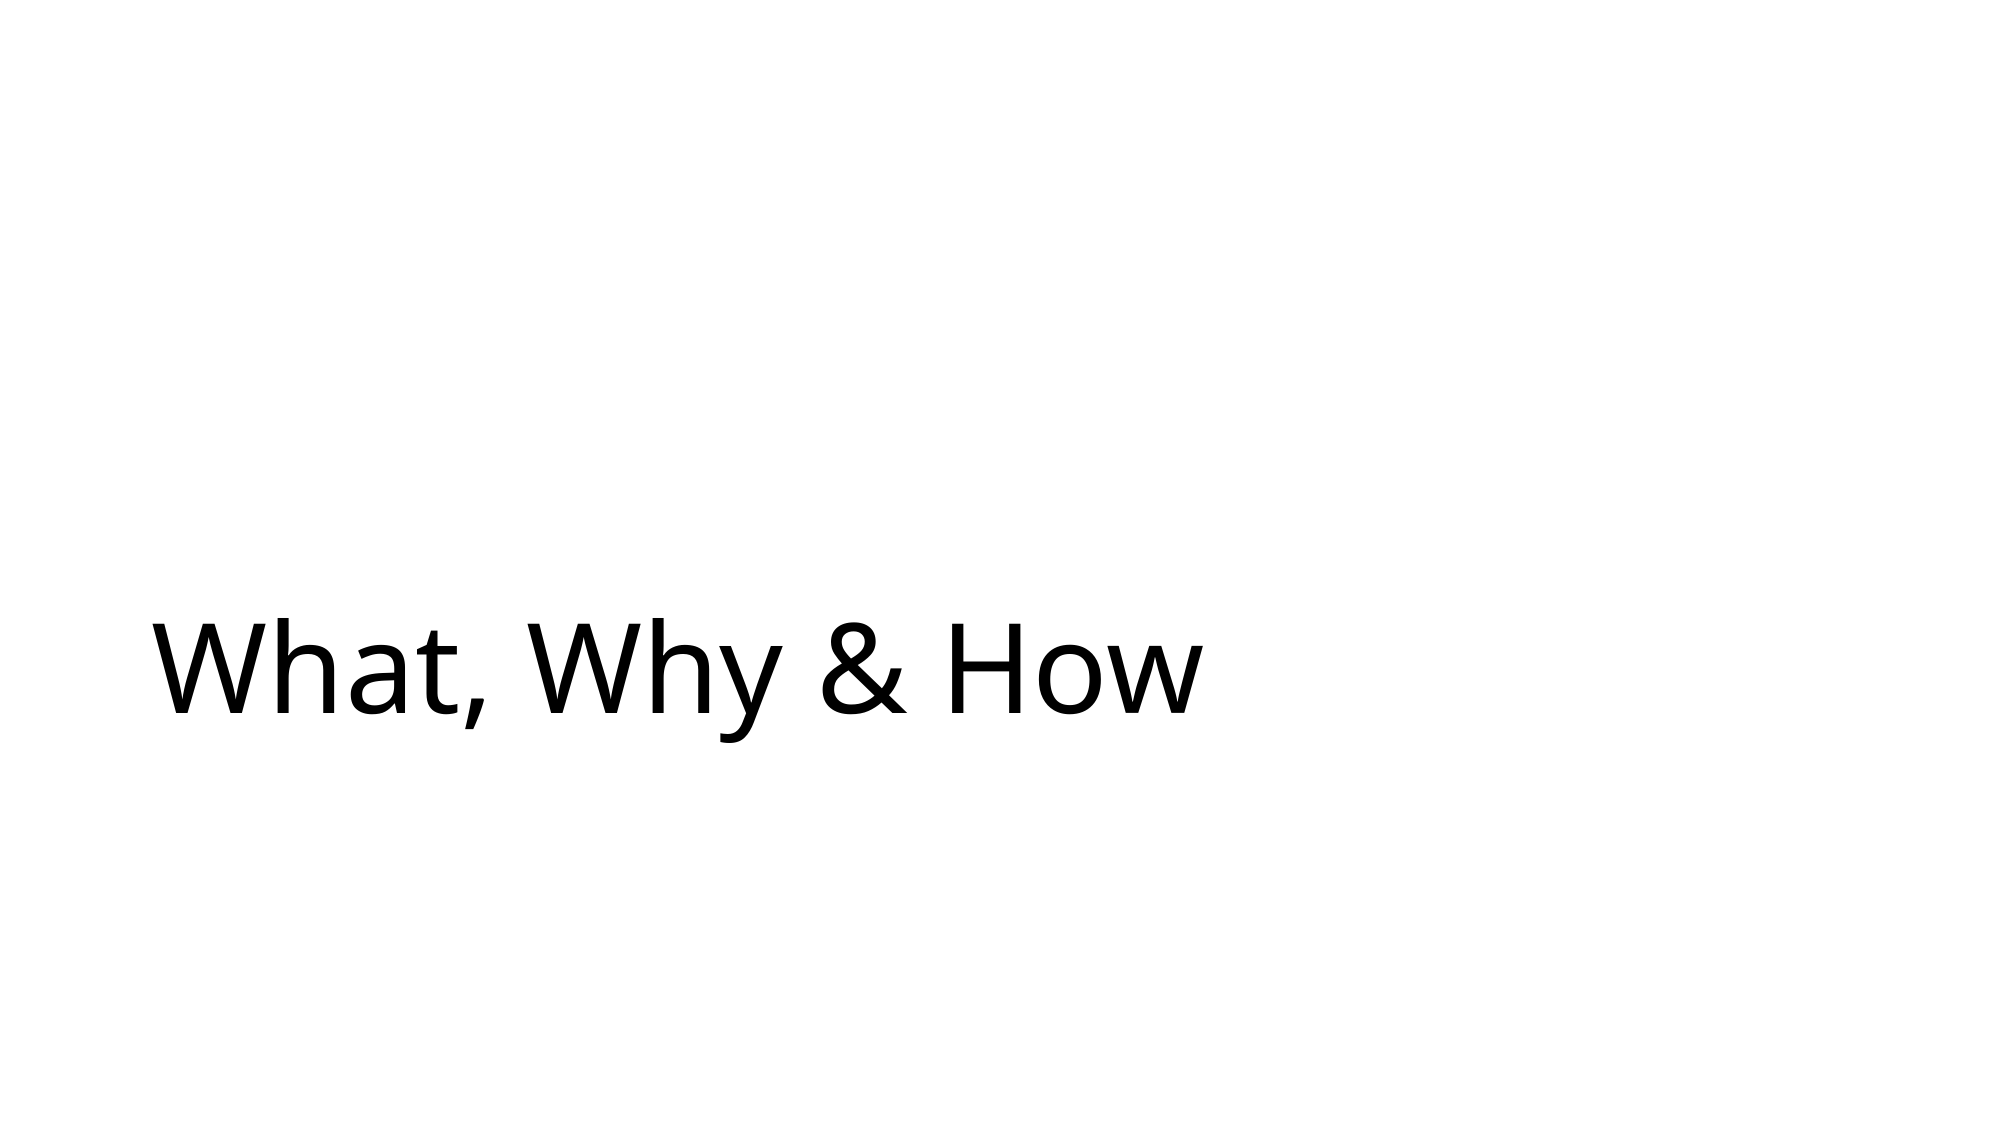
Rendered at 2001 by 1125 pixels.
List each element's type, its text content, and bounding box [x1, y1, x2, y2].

title What, Why & How [136, 280, 1862, 749]
